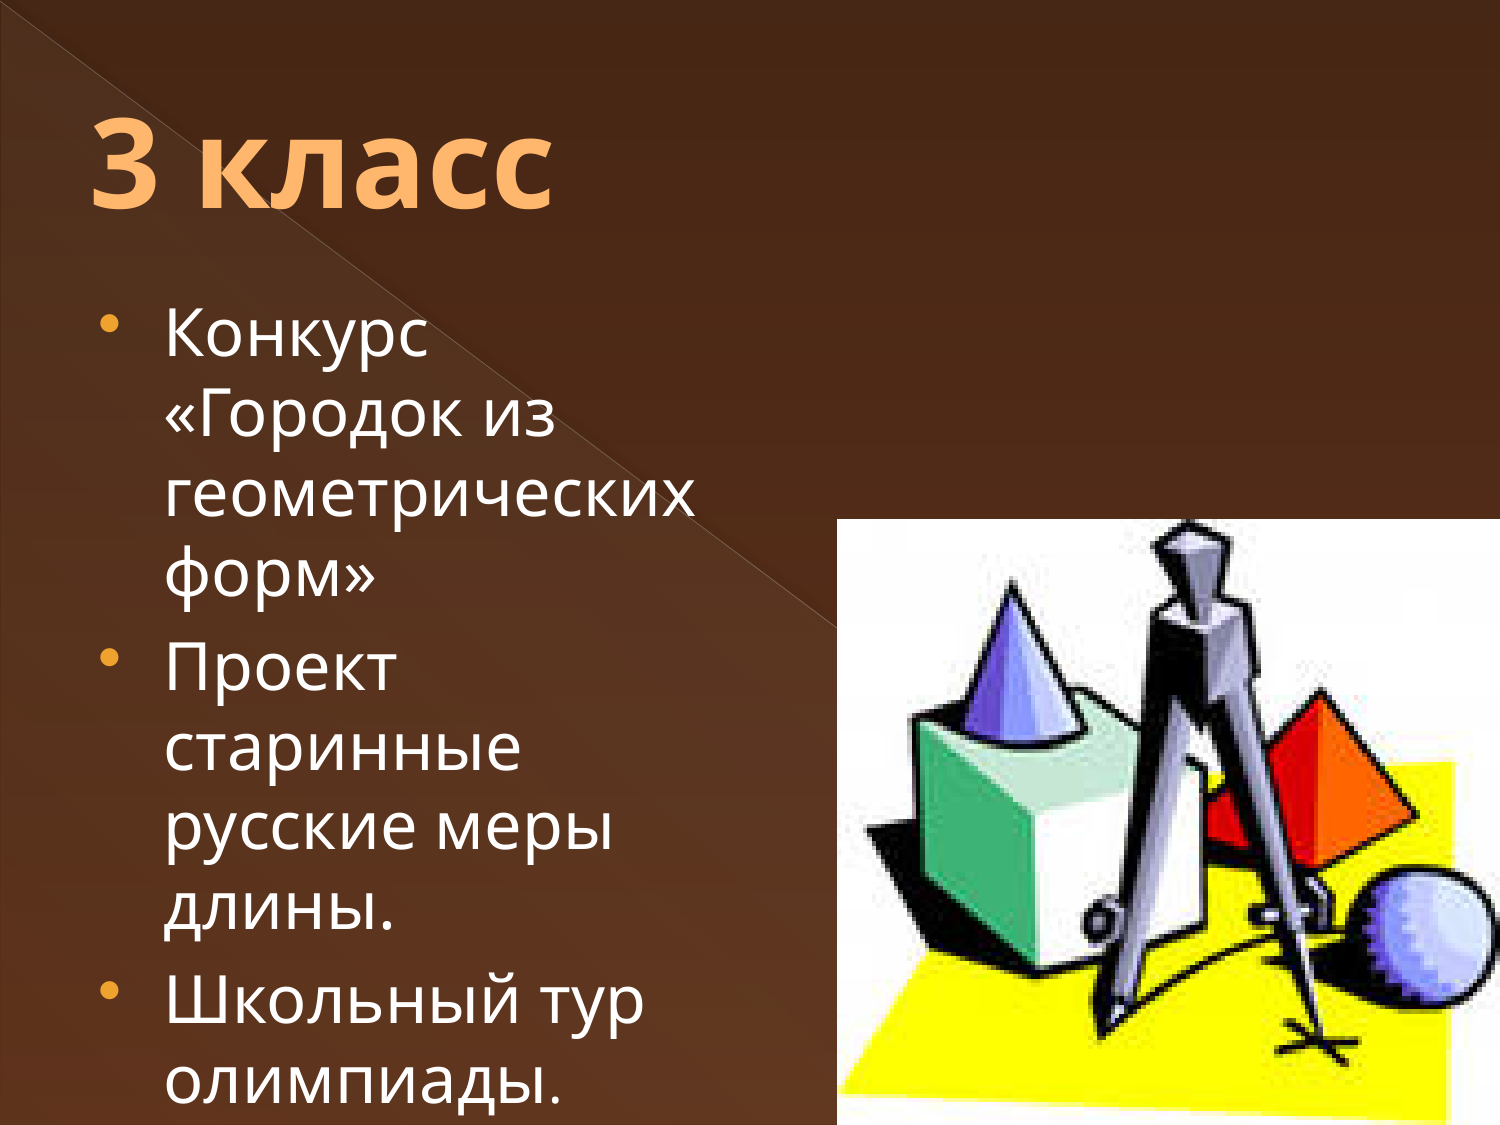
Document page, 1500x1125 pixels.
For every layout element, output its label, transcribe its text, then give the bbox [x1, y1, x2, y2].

title 3 класс [75, 43, 1425, 274]
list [837, 519, 1500, 1125]
list Конкурс «Городок из геометрических форм» Проект старинные русские меры длины. Школьный тур олимпиады. [74, 282, 738, 1026]
